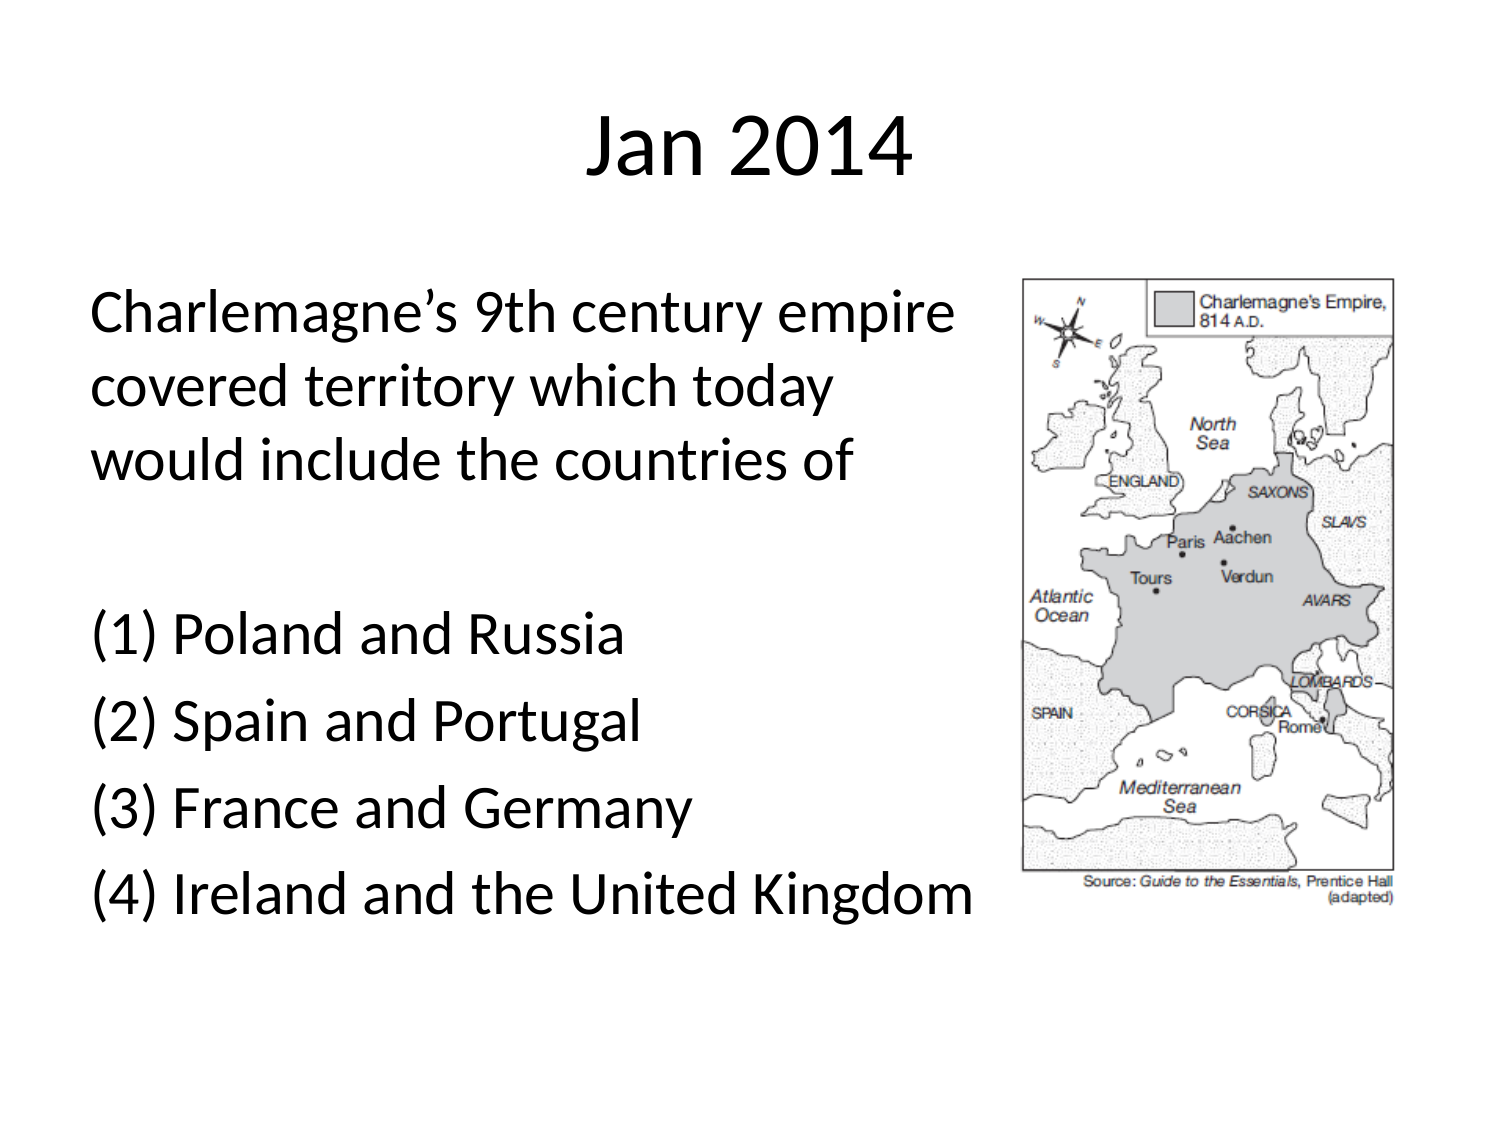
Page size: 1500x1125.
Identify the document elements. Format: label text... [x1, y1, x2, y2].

list Charlemagne’s 9th century empire covered territory which today would include the countries of (1) Poland and Russia (2) Spain and Portugal (3) France and Germany (4) Ireland and the United Kingdom [75, 262, 1000, 1005]
picture [999, 274, 1443, 918]
title Jan 2014 [75, 45, 1425, 233]
